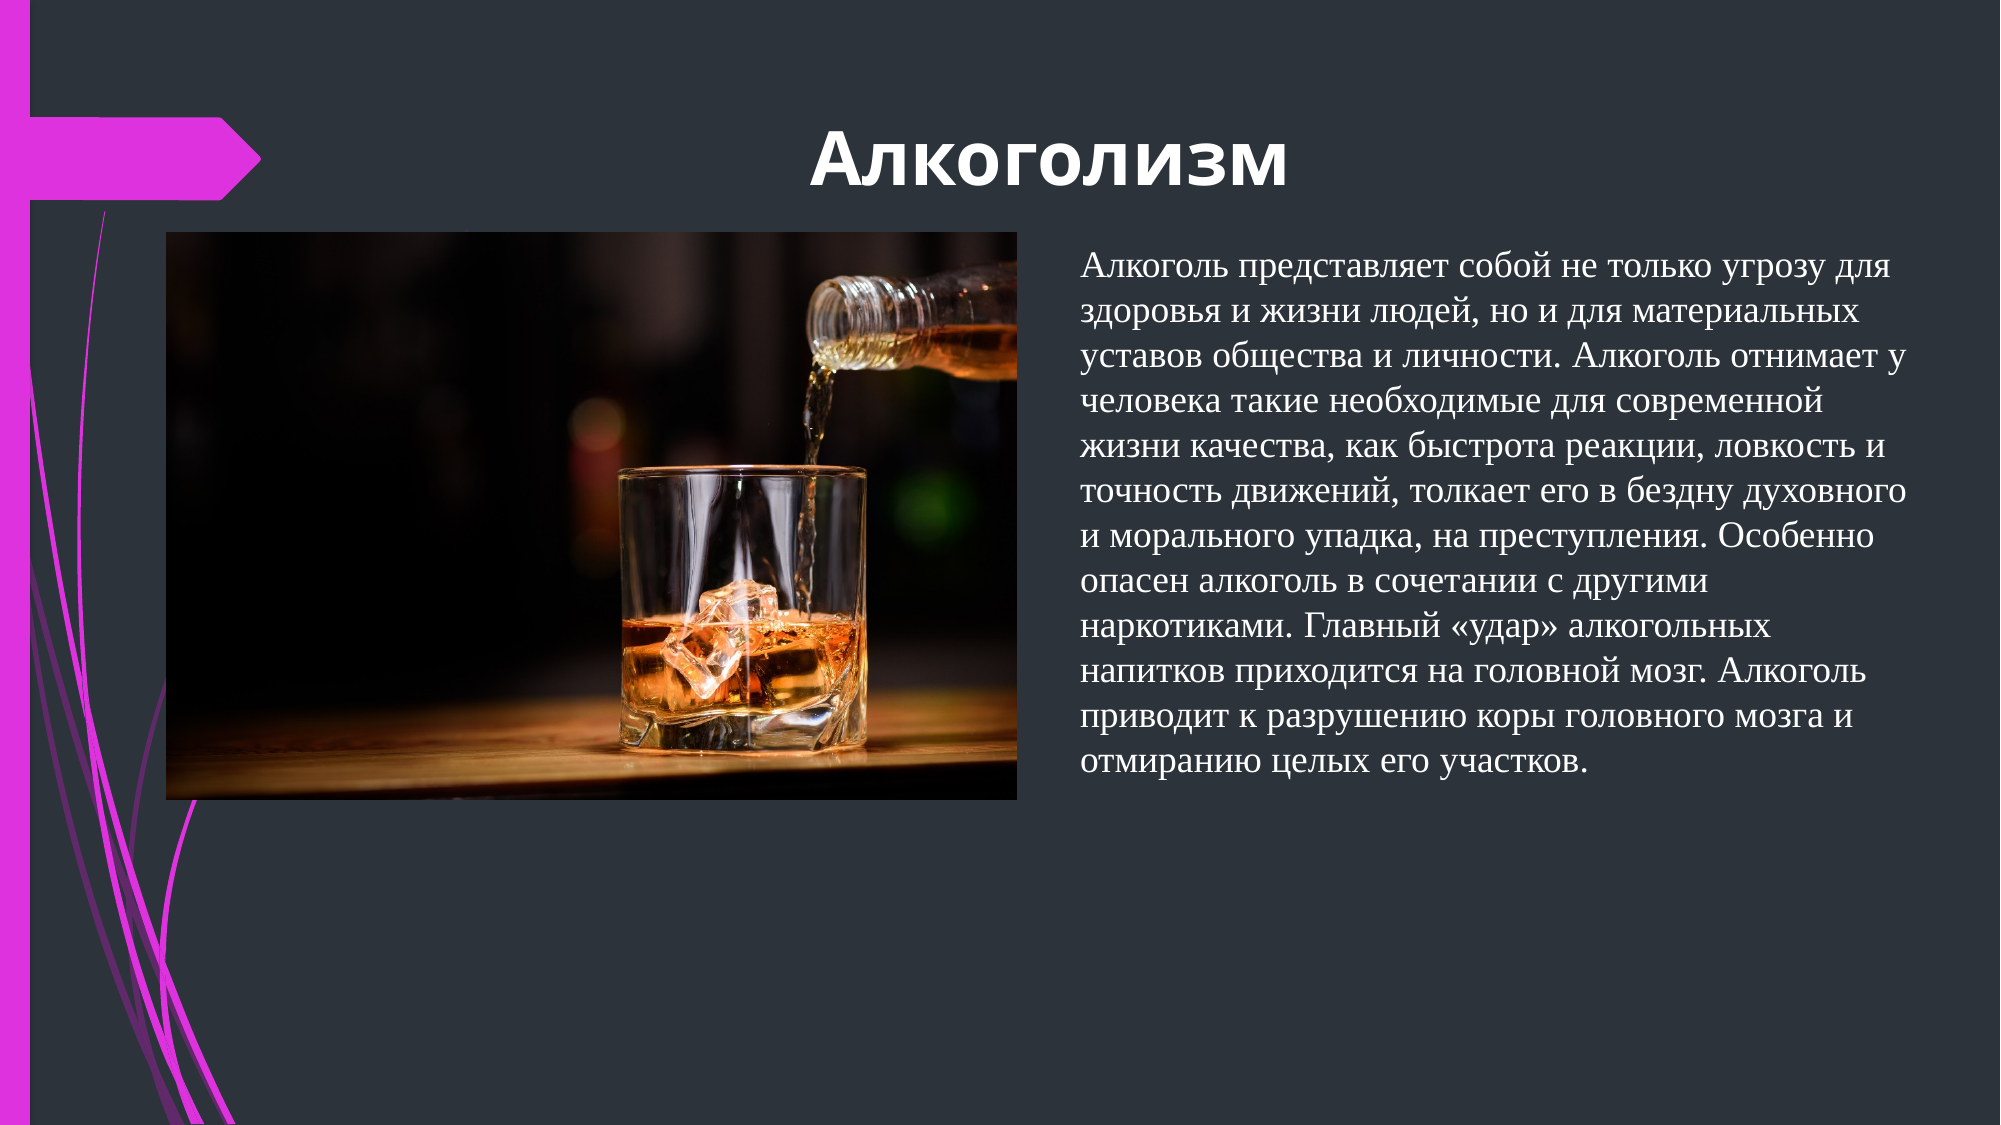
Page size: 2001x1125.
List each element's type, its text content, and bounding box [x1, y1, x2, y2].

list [166, 232, 1017, 801]
text_box Алкоголь представляет собой не только угрозу для здоровья и жизни людей, но и для материальных уставов общества и личности. Алкоголь отнимает у человека такие необходимые для современной жизни качества, как быстрота реакции, ловкость и точность движений, толкает его в бездну духовного и морального упадка, на преступления. Особенно опасен алкоголь в сочетании с другими наркотиками. Главный «удар» алкогольных напитков приходится на головной мозг. Алкоголь приводит к разрушению коры головного мозга и отмиранию целых его участков. [1065, 232, 1925, 788]
title Алкоголизм [425, 102, 1888, 313]
